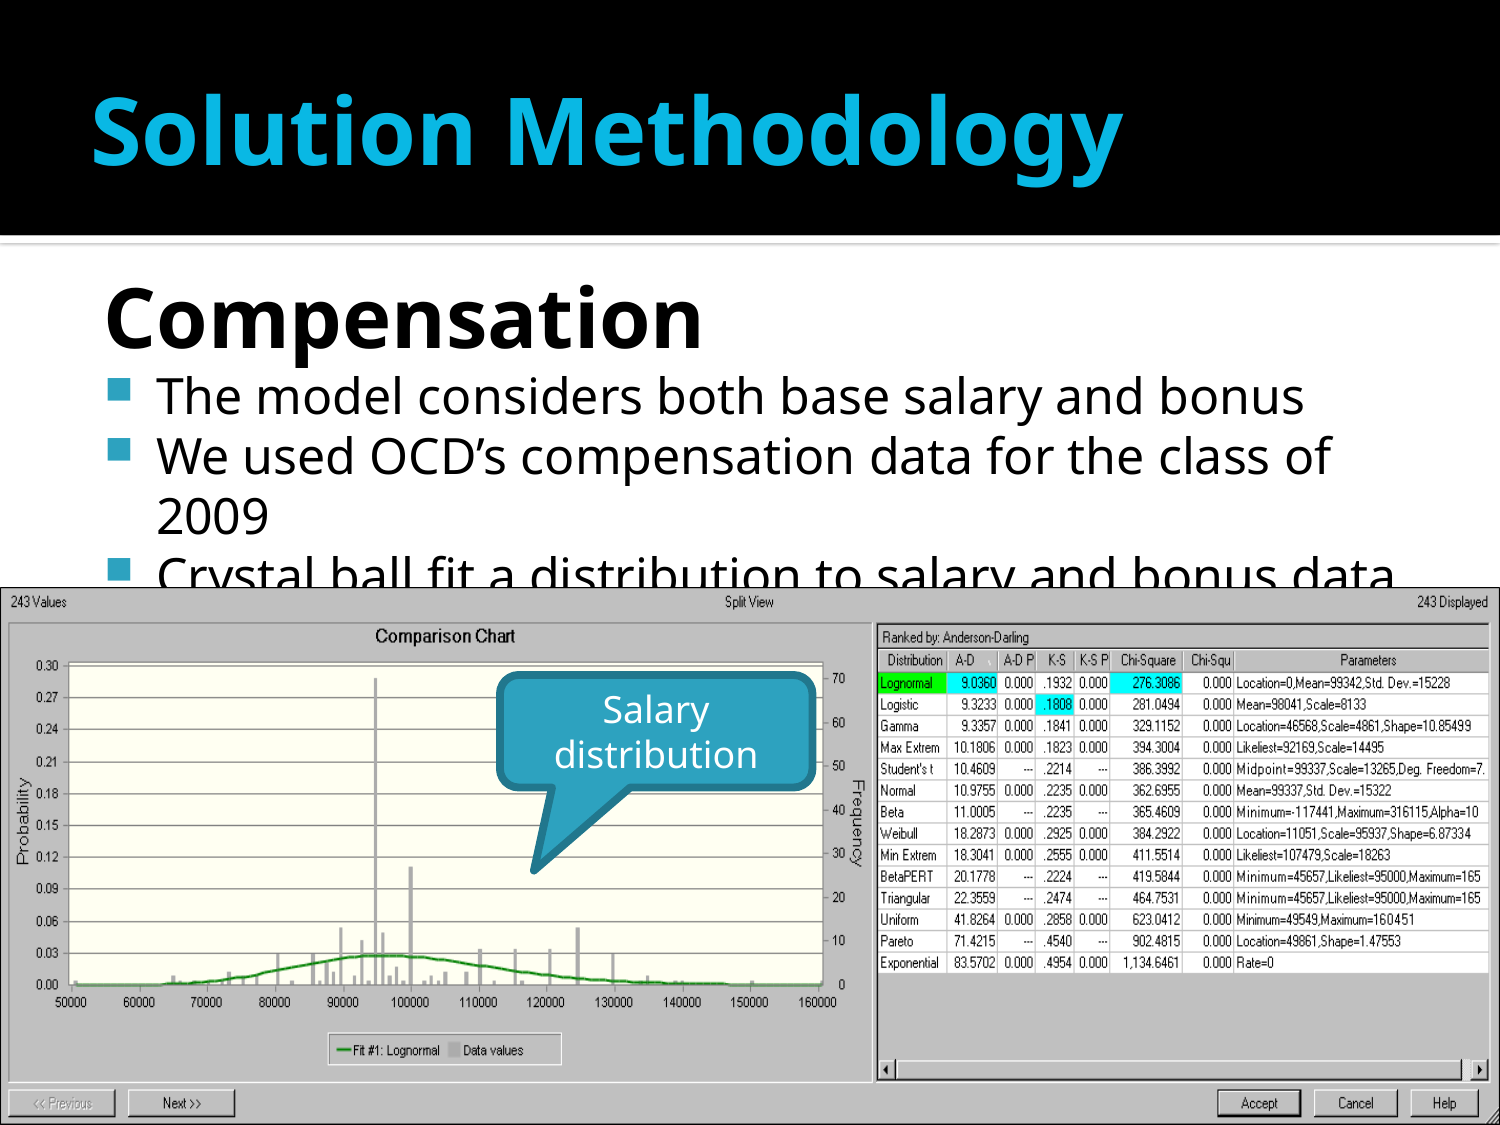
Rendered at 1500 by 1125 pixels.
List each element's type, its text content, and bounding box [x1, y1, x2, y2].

title Solution Methodology [75, 25, 1425, 231]
list Compensation The model considers both base salary and bonus We used OCD’s compensation data for the class of 2009 Crystal ball fit a distribution to salary and bonus data [75, 249, 1425, 585]
picture [0, 587, 1500, 1125]
